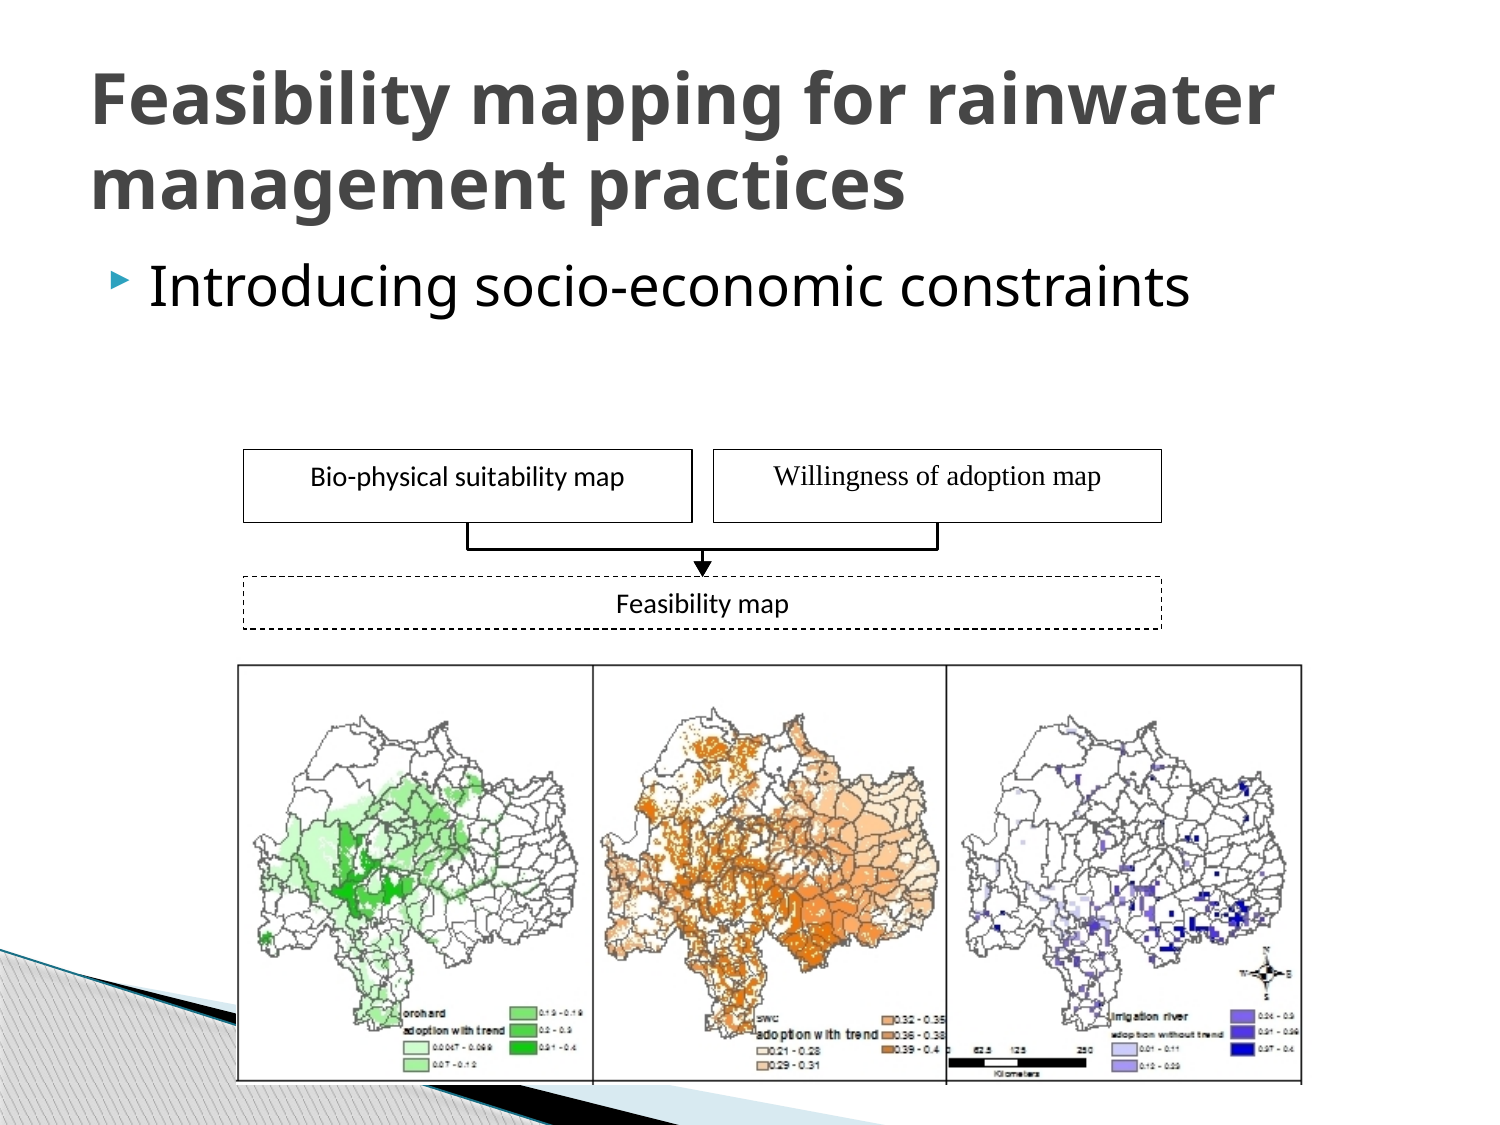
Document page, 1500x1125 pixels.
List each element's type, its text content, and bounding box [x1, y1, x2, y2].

picture [236, 412, 1447, 1085]
title Feasibility mapping for rainwater management practices [75, 45, 1425, 233]
list Introducing socio-economic constraints [75, 243, 1425, 986]
